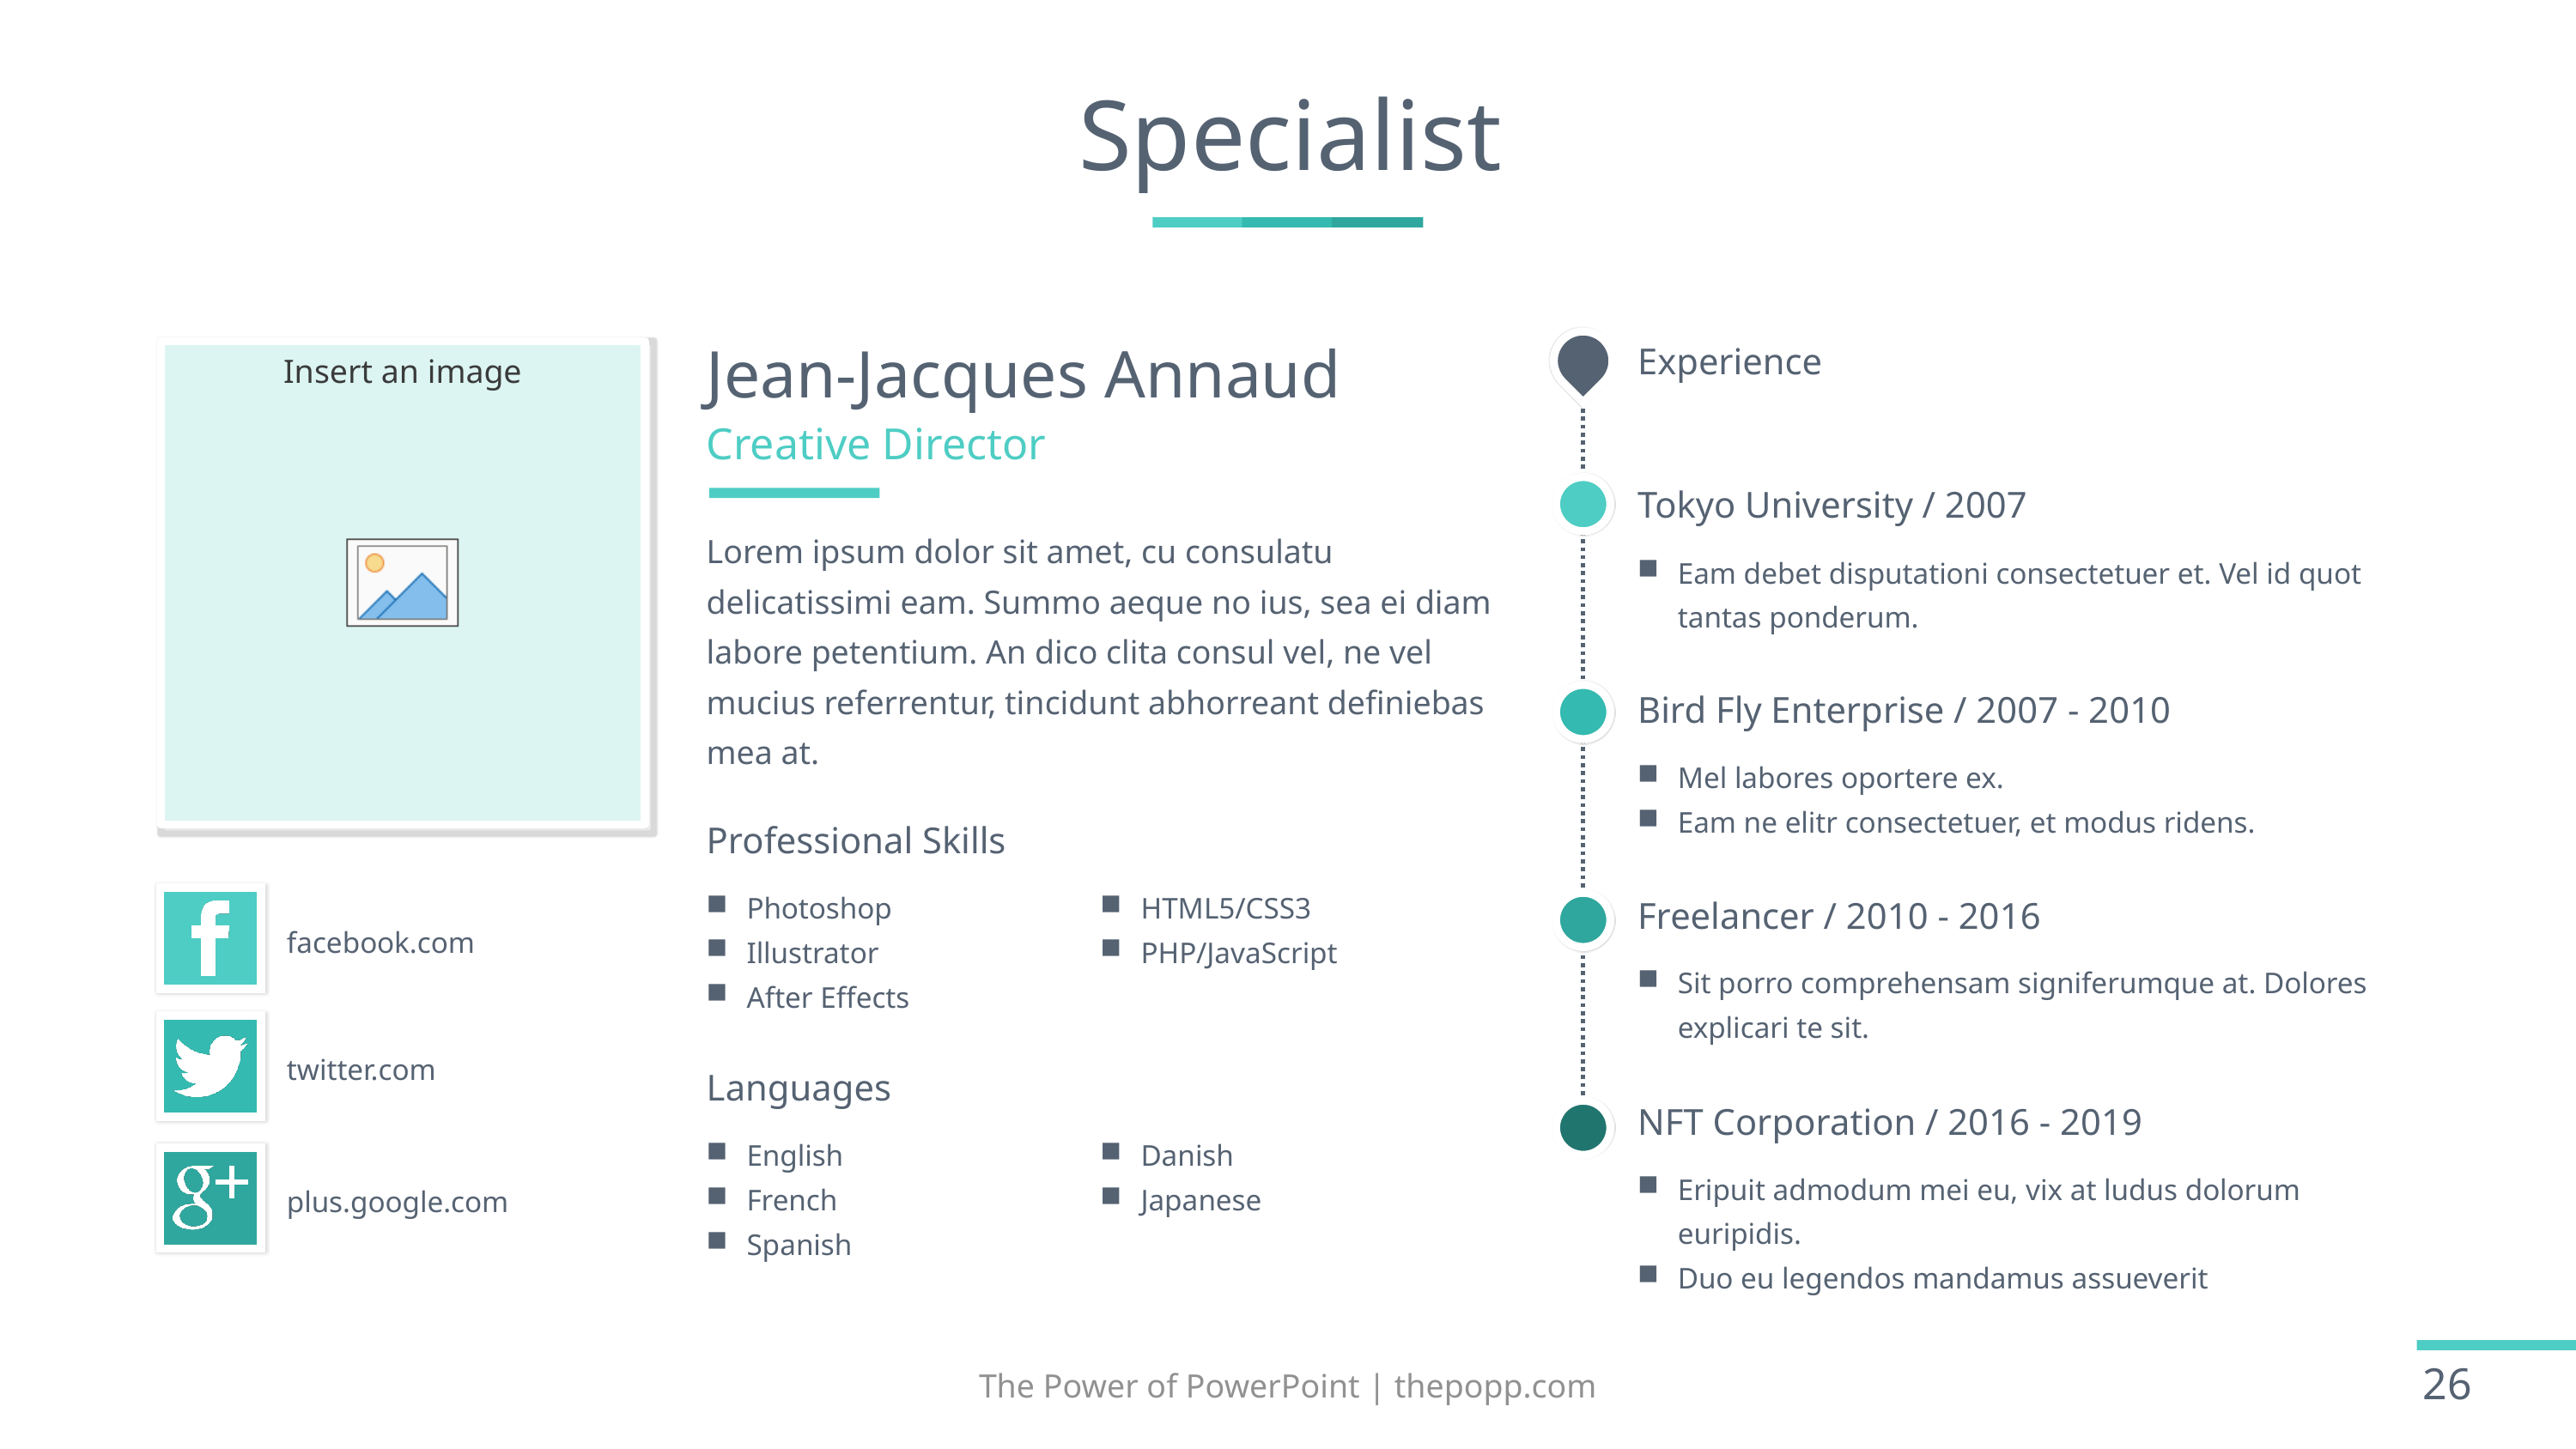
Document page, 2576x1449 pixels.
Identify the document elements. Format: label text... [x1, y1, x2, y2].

picture [173, 1028, 248, 1104]
picture [173, 1161, 248, 1236]
list Creative Director [693, 399, 1509, 486]
list twitter.com [274, 1024, 641, 1104]
title Specialist [69, 49, 2512, 230]
list Lorem ipsum dolor sit amet, cu consulatu delicatissimi eam. Summo aeque no ius, sea ei diam labore petentium. An dico clita consul vel, ne vel mucius referrentur, tincidunt abhorreant definiebas mea at. [693, 513, 1509, 780]
list Sit porro comprehensam signiferumque at. Dolores explicari te sit. [1625, 949, 2419, 1072]
list Eam debet disputationi consectetuer et. Vel id quot tantas ponderum. [1625, 538, 2419, 662]
list Experience [1625, 326, 2419, 396]
list plus.google.com [274, 1156, 641, 1236]
list Professional Skills [693, 805, 1508, 873]
list NFT Corporation / 2016 - 2019 [1625, 1086, 2419, 1155]
list facebook.com [274, 896, 641, 976]
picture [164, 344, 641, 821]
list Photoshop Illustrator After Effects HTML5/CSS3 PHP/JavaScript [693, 873, 1508, 1035]
slide_number 26 [2409, 1351, 2576, 1421]
list Bird Fly Enterprise / 2007 - 2010 [1625, 675, 2419, 743]
list Jean-Jacques Annaud [693, 318, 1509, 399]
list Languages [693, 1052, 1508, 1121]
list Freelancer / 2010 - 2016 [1625, 880, 2419, 949]
picture [173, 900, 248, 976]
list Mel labores oportere ex. Eam ne elitr consectetuer, et modus ridens. [1625, 743, 2419, 867]
list Eripuit admodum mei eu, vix at ludus dolorum euripidis. Duo eu legendos mandamus assueverit [1625, 1155, 2419, 1278]
list English French Spanish Danish Japanese [693, 1121, 1508, 1283]
footer The Power of PowerPoint | thepopp.com [853, 1349, 1723, 1427]
list Tokyo University / 2007 [1625, 470, 2419, 538]
